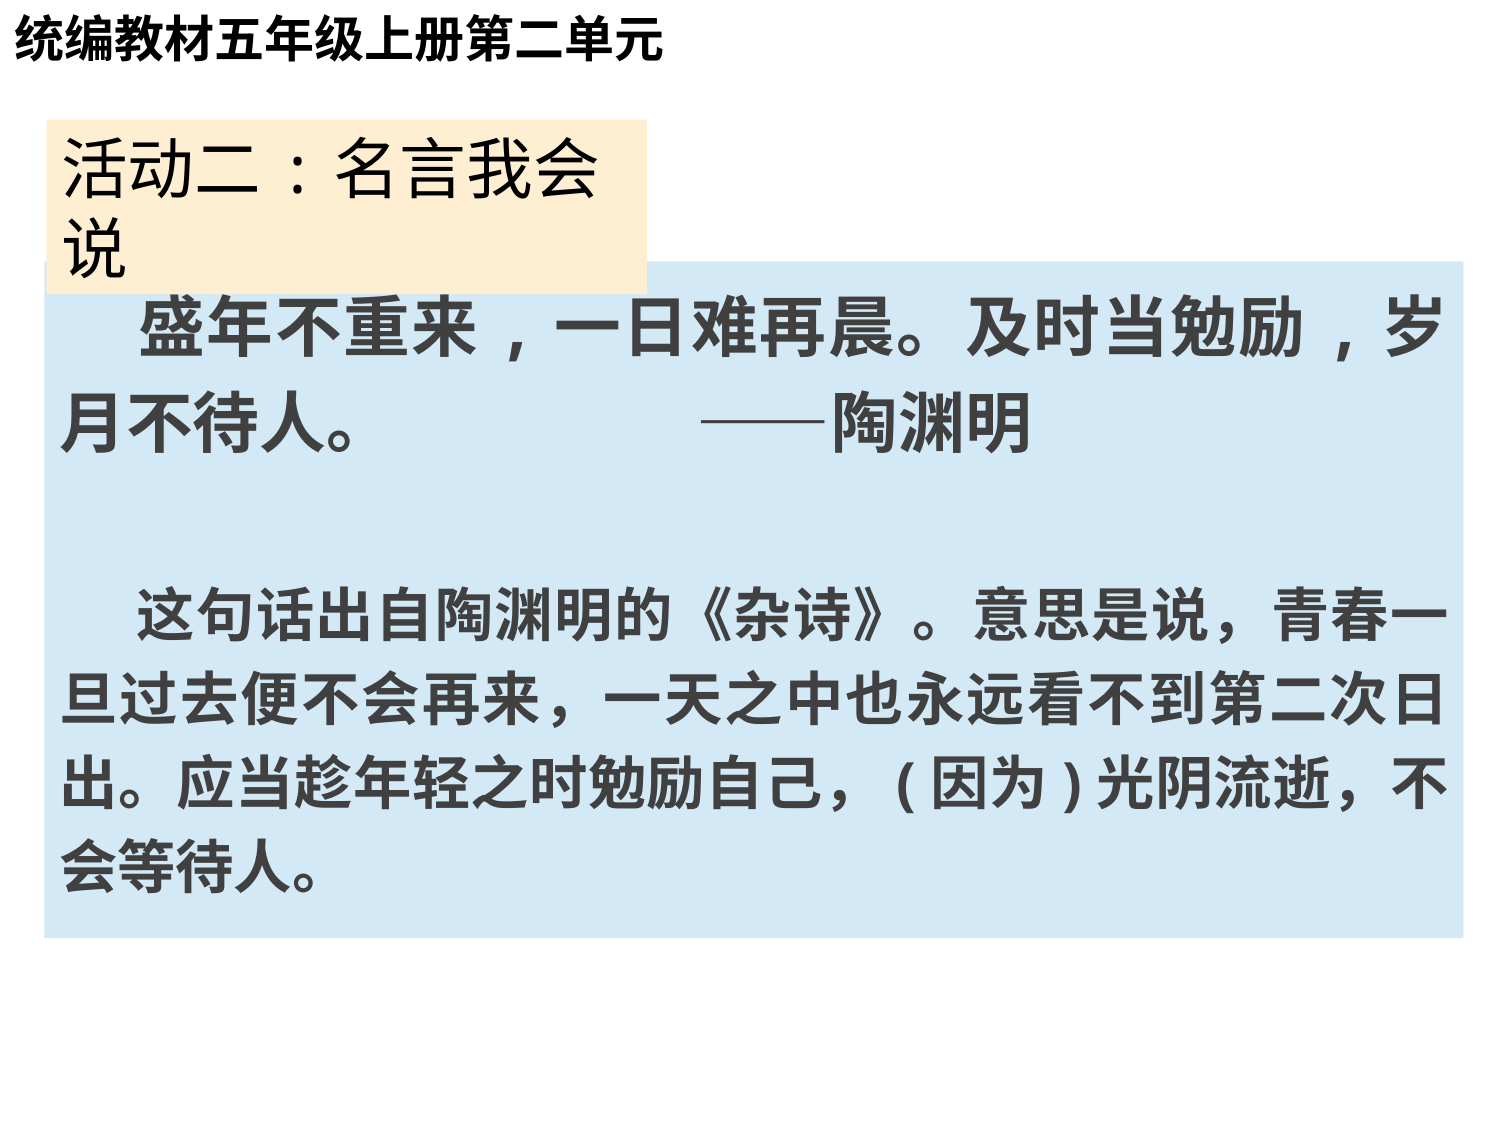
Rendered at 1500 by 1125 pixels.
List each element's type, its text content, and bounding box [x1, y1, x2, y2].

list 盛年不重来,一日难再晨。及时当勉励,岁月不待人。 ——陶渊明 这句话出自陶渊明的《杂诗》。意思是说，青春一旦过去便不会再来，一天之中也永远看不到第二次日出。应当趁年轻之时勉励自己，(因为)光阴流逝，不会等待人。 [44, 260, 1464, 939]
text_box 活动二:名言我会说 [46, 119, 648, 295]
title 活动一:名言我会读 [0, 0, 854, 136]
text_box 统编教材五年级上册第二单元 [0, 0, 680, 75]
